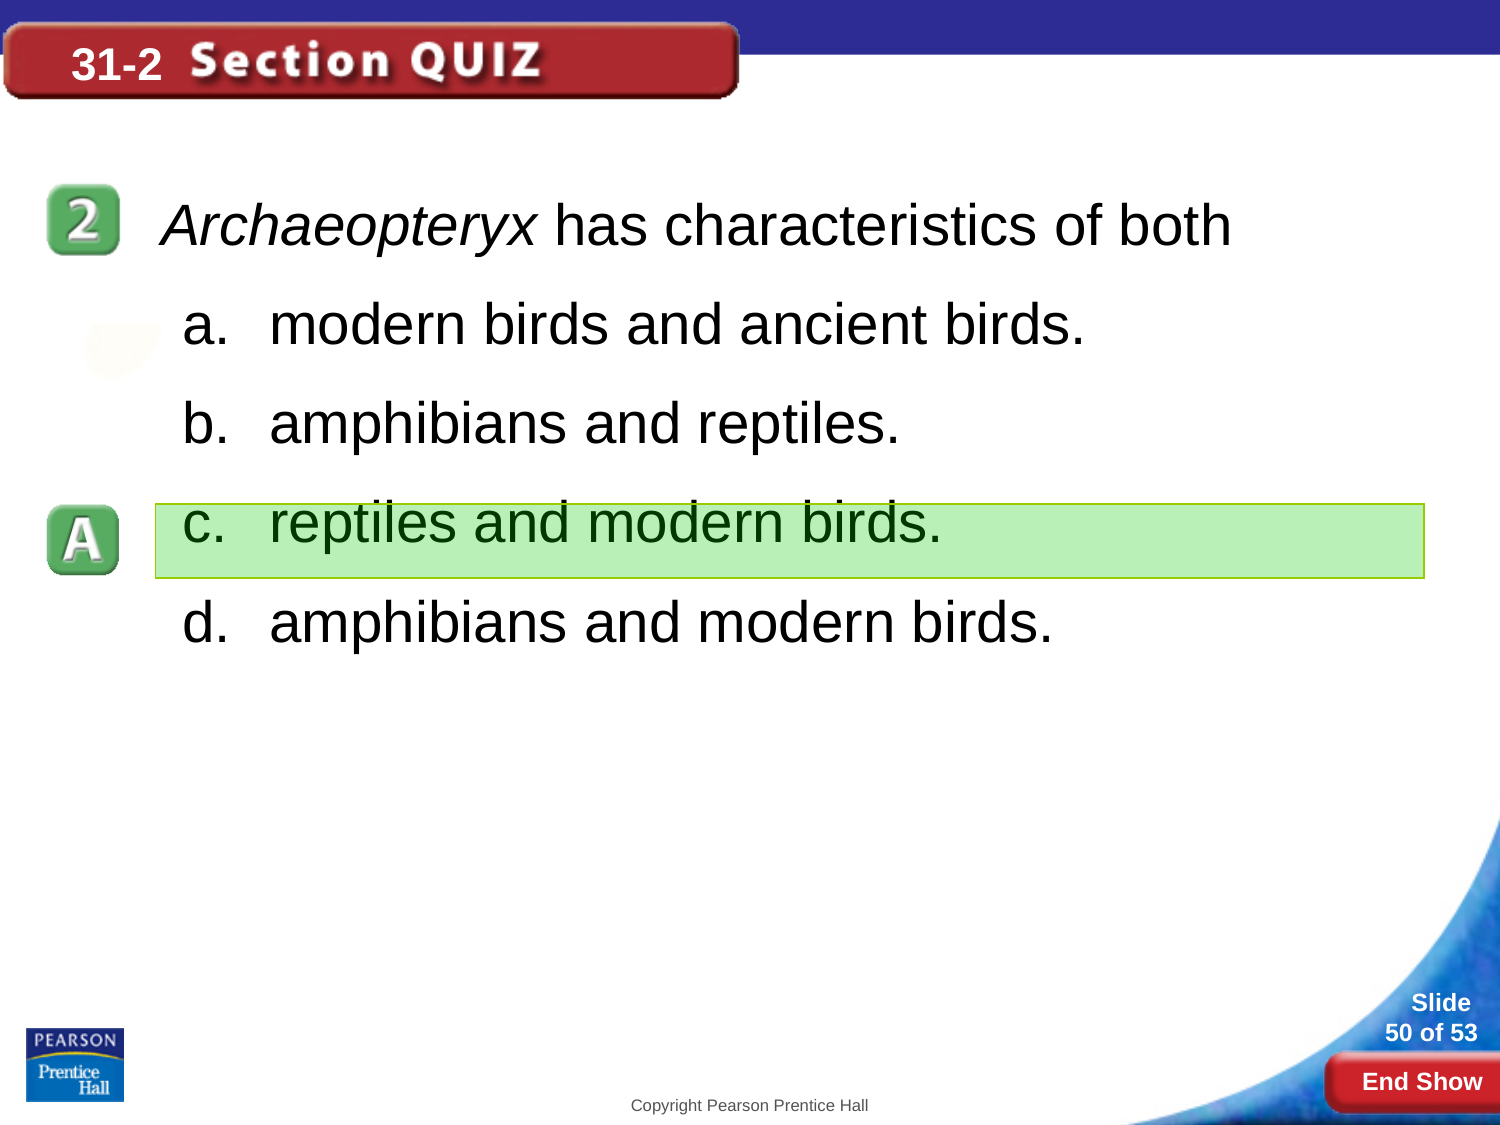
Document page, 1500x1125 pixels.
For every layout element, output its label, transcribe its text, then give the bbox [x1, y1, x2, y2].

picture [38, 178, 136, 264]
list Archaeopteryx has characteristics of both modern birds and ancient birds. amphibians and reptiles. reptiles and modern birds. amphibians and modern birds. [44, 179, 1440, 888]
picture [0, 0, 1500, 1125]
footer Copyright Pearson Prentice Hall [512, 1087, 988, 1113]
text_box [155, 503, 1424, 578]
title 31-2 [2, 26, 179, 98]
